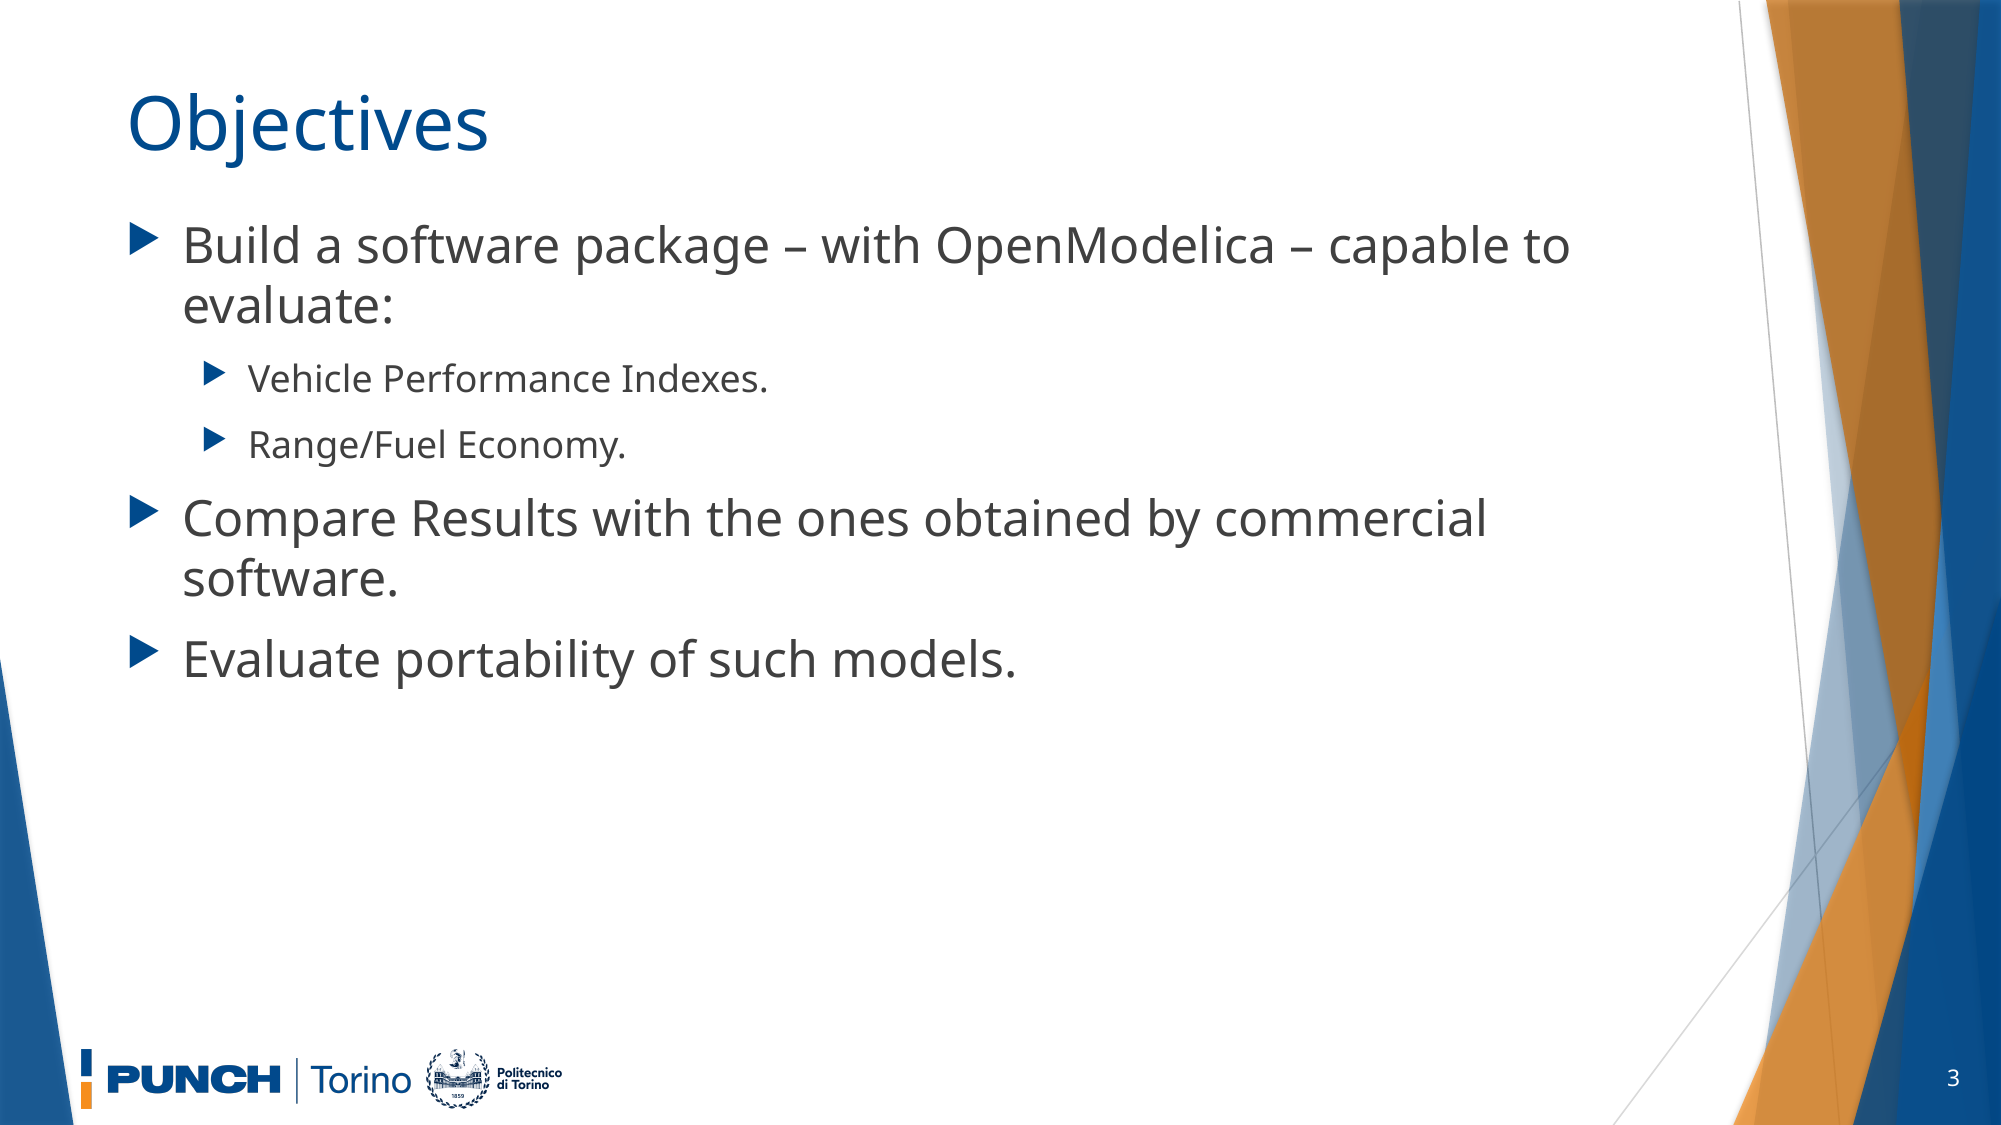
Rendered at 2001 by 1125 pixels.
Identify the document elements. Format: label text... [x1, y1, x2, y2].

picture [81, 1049, 411, 1109]
list Build a software package – with OpenModelica – capable to evaluate: Vehicle Performance Indexes. Range/Fuel Economy. Compare Results with the ones obtained by commercial software. Evaluate portability of such models. [111, 206, 1699, 844]
slide_number 3 [1863, 1048, 1976, 1109]
title Objectives [111, 68, 1522, 206]
picture [426, 1049, 562, 1109]
